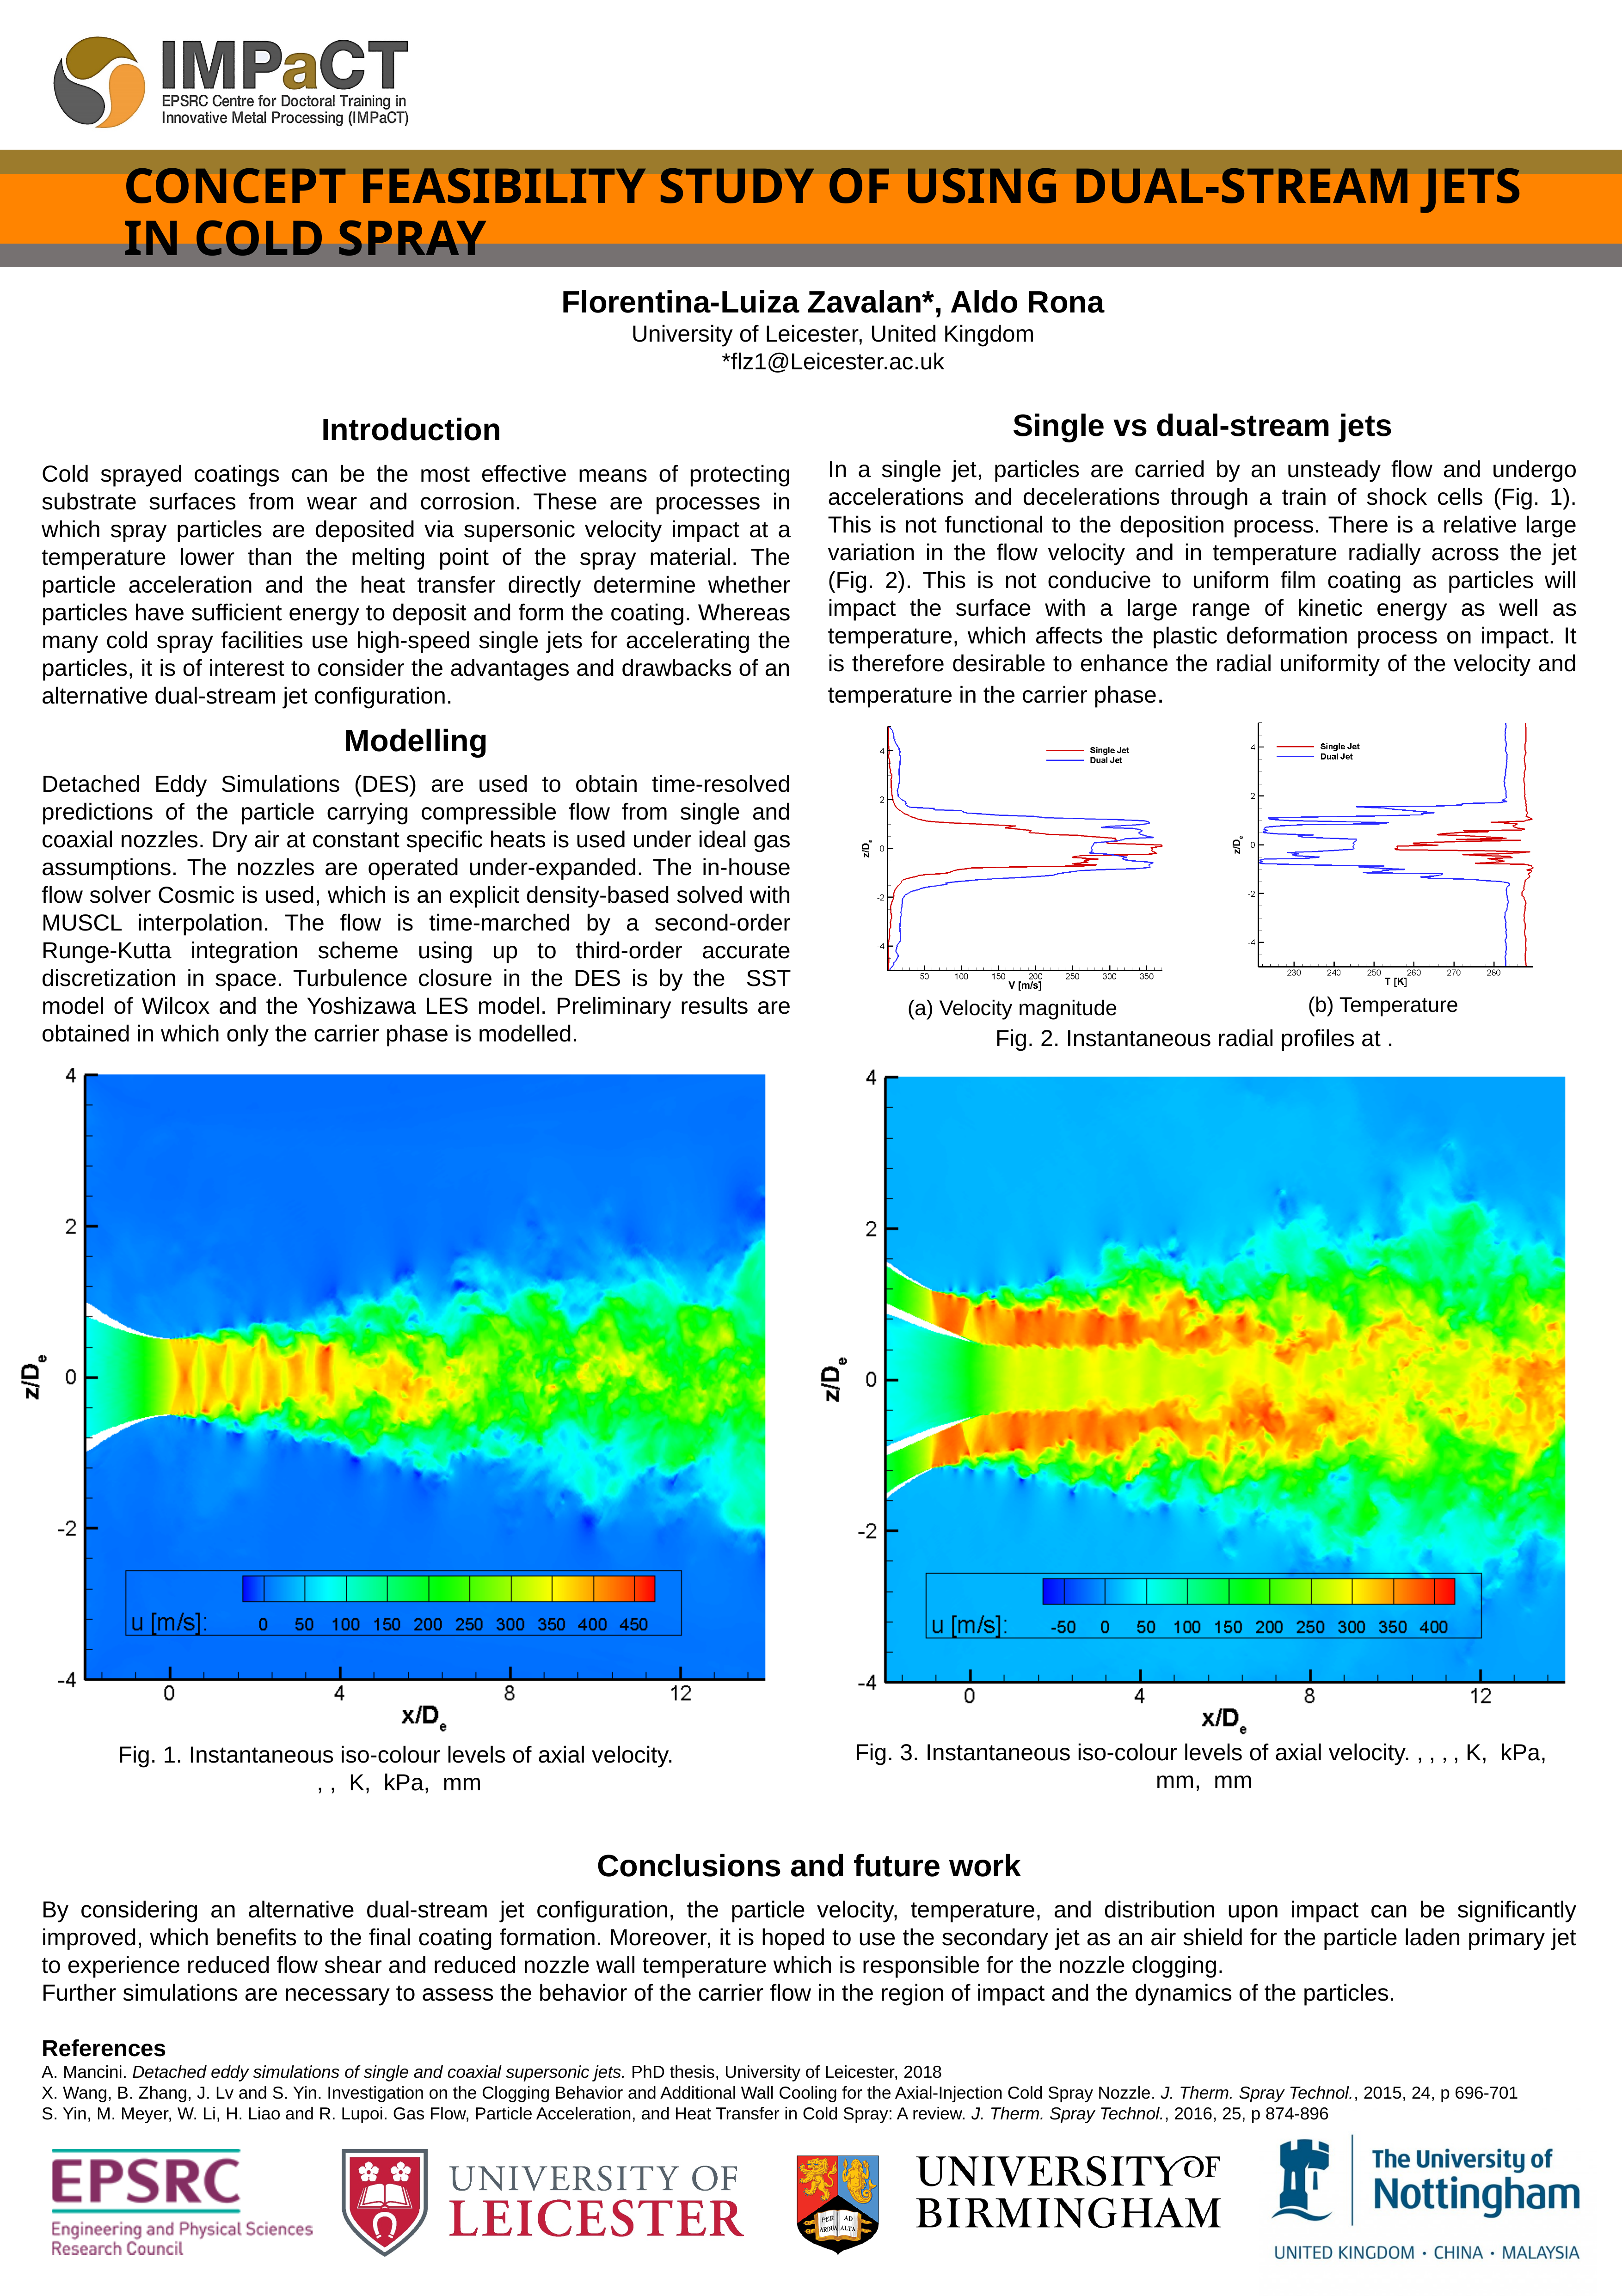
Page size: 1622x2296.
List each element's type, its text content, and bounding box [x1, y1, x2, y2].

picture [1259, 2106, 1597, 2296]
picture [1227, 717, 1540, 995]
picture [21, 1068, 771, 1734]
text_box (b) Temperature [1301, 995, 1466, 1020]
text_box References A. Mancini. Detached eddy simulations of single and coaxial supersonic jets. PhD thesis, University of Leicester, 2018 X. Wang, B. Zhang, J. Lv and S. Yin. Investigation on the Clogging Behavior and Additional Wall Cooling for the Axial-Injection Cold Spray Nozzle. J. Therm. Spray Technol., 2015, 24, p 696-701 S. Yin, M. Meyer, W. Li, H. Liao and R. Lupoi. Gas Flow, Particle Acceleration, and Heat Transfer in Cold Spray: A review. J. Therm. Spray Technol., 2016, 25, p 874-896 [35, 2029, 1584, 2293]
picture [856, 721, 1169, 998]
text_box Conclusions and future work By considering an alternative dual-stream jet configuration, the particle velocity, temperature, and distribution upon impact can be significantly improved, which benefits to the final coating formation. Moreover, it is hoped to use the secondary jet as an air shield for the particle laden primary jet to experience reduced flow shear and reduced nozzle wall temperature which is responsible for the nozzle clogging. Further simulations are necessary to assess the behavior of the carrier flow in the region of impact and the dynamics of the particles. [35, 1843, 1584, 2009]
picture [821, 1068, 1568, 1734]
picture [46, 25, 417, 141]
text_box (a) Velocity magnitude [899, 998, 1126, 1023]
text_box Single vs dual-stream jets In a single jet, particles are carried by an unsteady flow and undergo accelerations and decelerations through a train of shock cells (Fig. 1). This is not functional to the deposition process. There is a relative large variation in the flow velocity and in temperature radially across the jet (Fig. 2). This is not conducive to uniform film coating as particles will impact the surface with a large range of kinetic energy as well as temperature, which affects the plastic deformation process on impact. It is therefore desirable to enhance the radial uniformity of the velocity and temperature in the carrier phase. [821, 402, 1584, 712]
text_box Florentina-Luiza Zavalan*, Aldo Rona University of Leicester, United Kingdom *flz1@Leicester.ac.uk [377, 278, 1289, 378]
text_box Introduction Cold sprayed coatings can be the most effective means of protecting substrate surfaces from wear and corrosion. These are processes in which spray particles are deposited via supersonic velocity impact at a temperature lower than the melting point of the spray material. The particle acceleration and the heat transfer directly determine whether particles have sufficient energy to deposit and form the coating. Whereas many cold spray facilities use high-speed single jets for accelerating the particles, it is of interest to consider the advantages and drawbacks of an alternative dual-stream jet configuration. [35, 402, 798, 712]
title CONCEPT FEASIBILITY STUDY OF USING DUAL-STREAM JETS IN COLD SPRAY [117, 155, 1550, 272]
